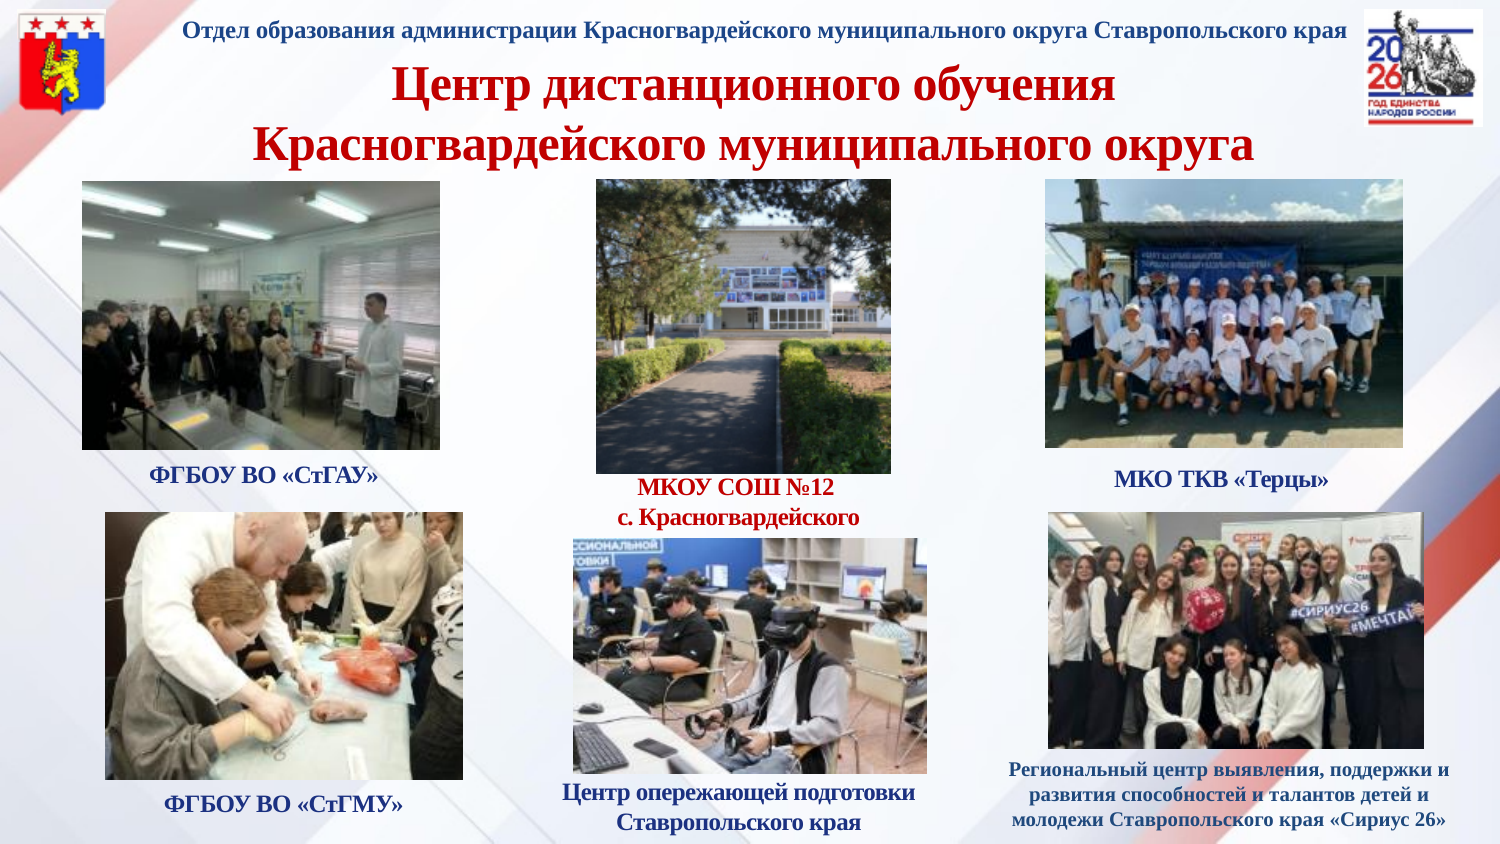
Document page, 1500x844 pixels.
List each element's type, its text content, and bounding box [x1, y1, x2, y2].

text_box ФГБОУ ВО «СтГАУ» [105, 451, 423, 497]
text_box Центр опережающей подготовки Ставропольского края [513, 767, 965, 843]
text_box МКОУ СОШ №12 с. Красногвардейского [580, 463, 898, 538]
text_box Центр дистанционного обучения Красногвардейского муниципального округа [114, 49, 1329, 171]
text_box Отдел образования администрации Красногвардейского муниципального округа Ставропольского края [122, 11, 1363, 76]
text_box ФГБОУ ВО «СтГМУ» [125, 781, 443, 825]
picture [0, 0, 1500, 844]
text_box МКО ТКВ «Терцы» [1063, 455, 1381, 501]
text_box Региональный центр выявления, поддержки и развития способностей и талантов детей и молодежи Ставропольского края «Сириус 26» [975, 748, 1483, 838]
